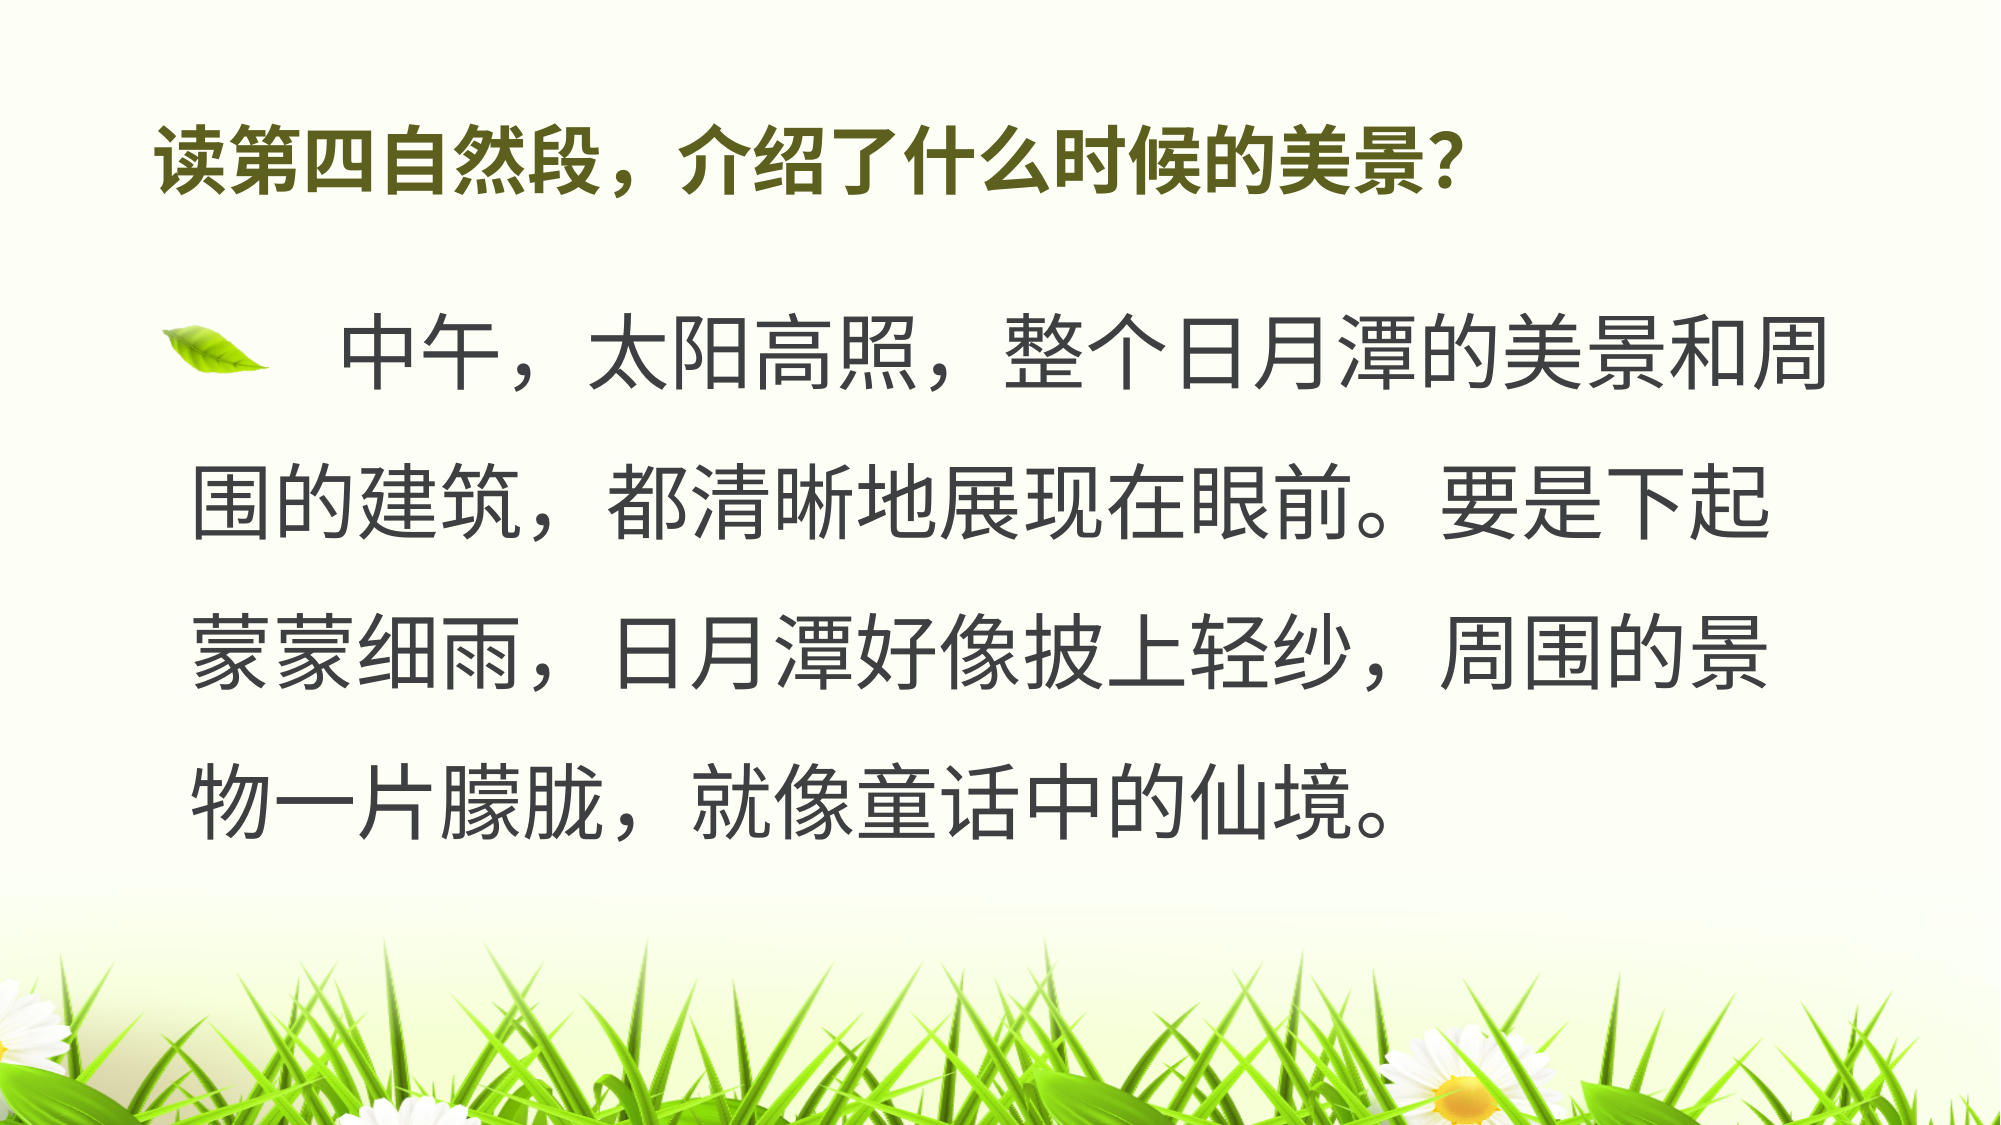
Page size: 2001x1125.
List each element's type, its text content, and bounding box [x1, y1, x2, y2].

picture [152, 320, 280, 380]
title 读第四自然段，介绍了什么时候的美景？ [137, 59, 1863, 213]
picture [0, 1029, 2000, 1125]
list 中午，太阳高照，整个日月潭的美景和周围的建筑，都清晰地展现在眼前。要是下起蒙蒙细雨，日月潭好像披上轻纱，周围的景物一片朦胧，就像童话中的仙境。 [137, 242, 1863, 1014]
